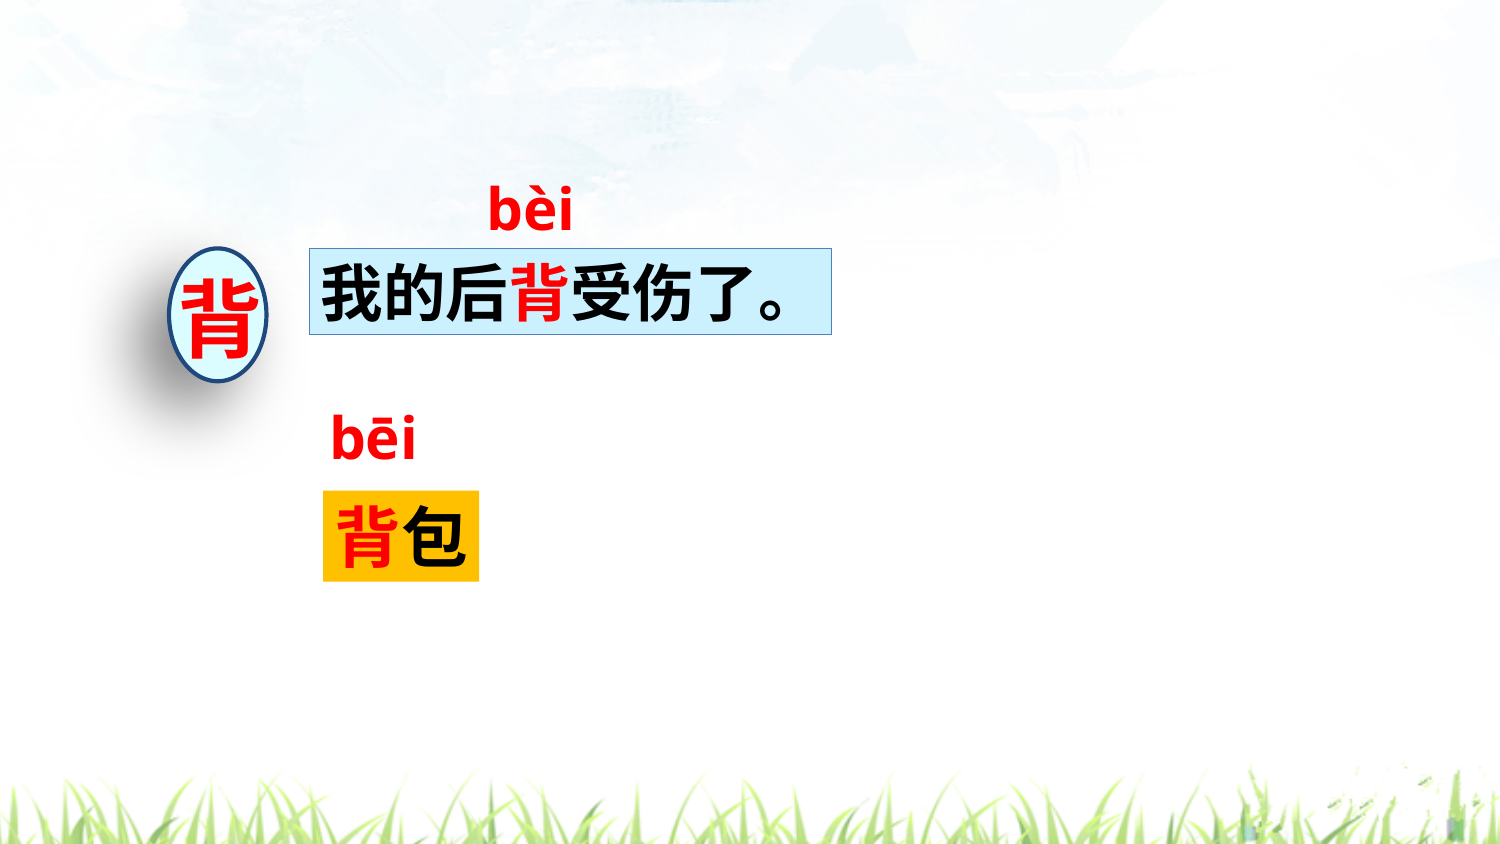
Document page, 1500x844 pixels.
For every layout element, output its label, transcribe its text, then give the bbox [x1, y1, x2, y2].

text_box bèi [475, 166, 619, 248]
text_box 背包 [323, 490, 480, 582]
text_box 我的后背受伤了。 [309, 248, 833, 335]
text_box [165, 248, 267, 382]
text_box bēi [317, 395, 486, 477]
picture [0, 0, 1500, 844]
